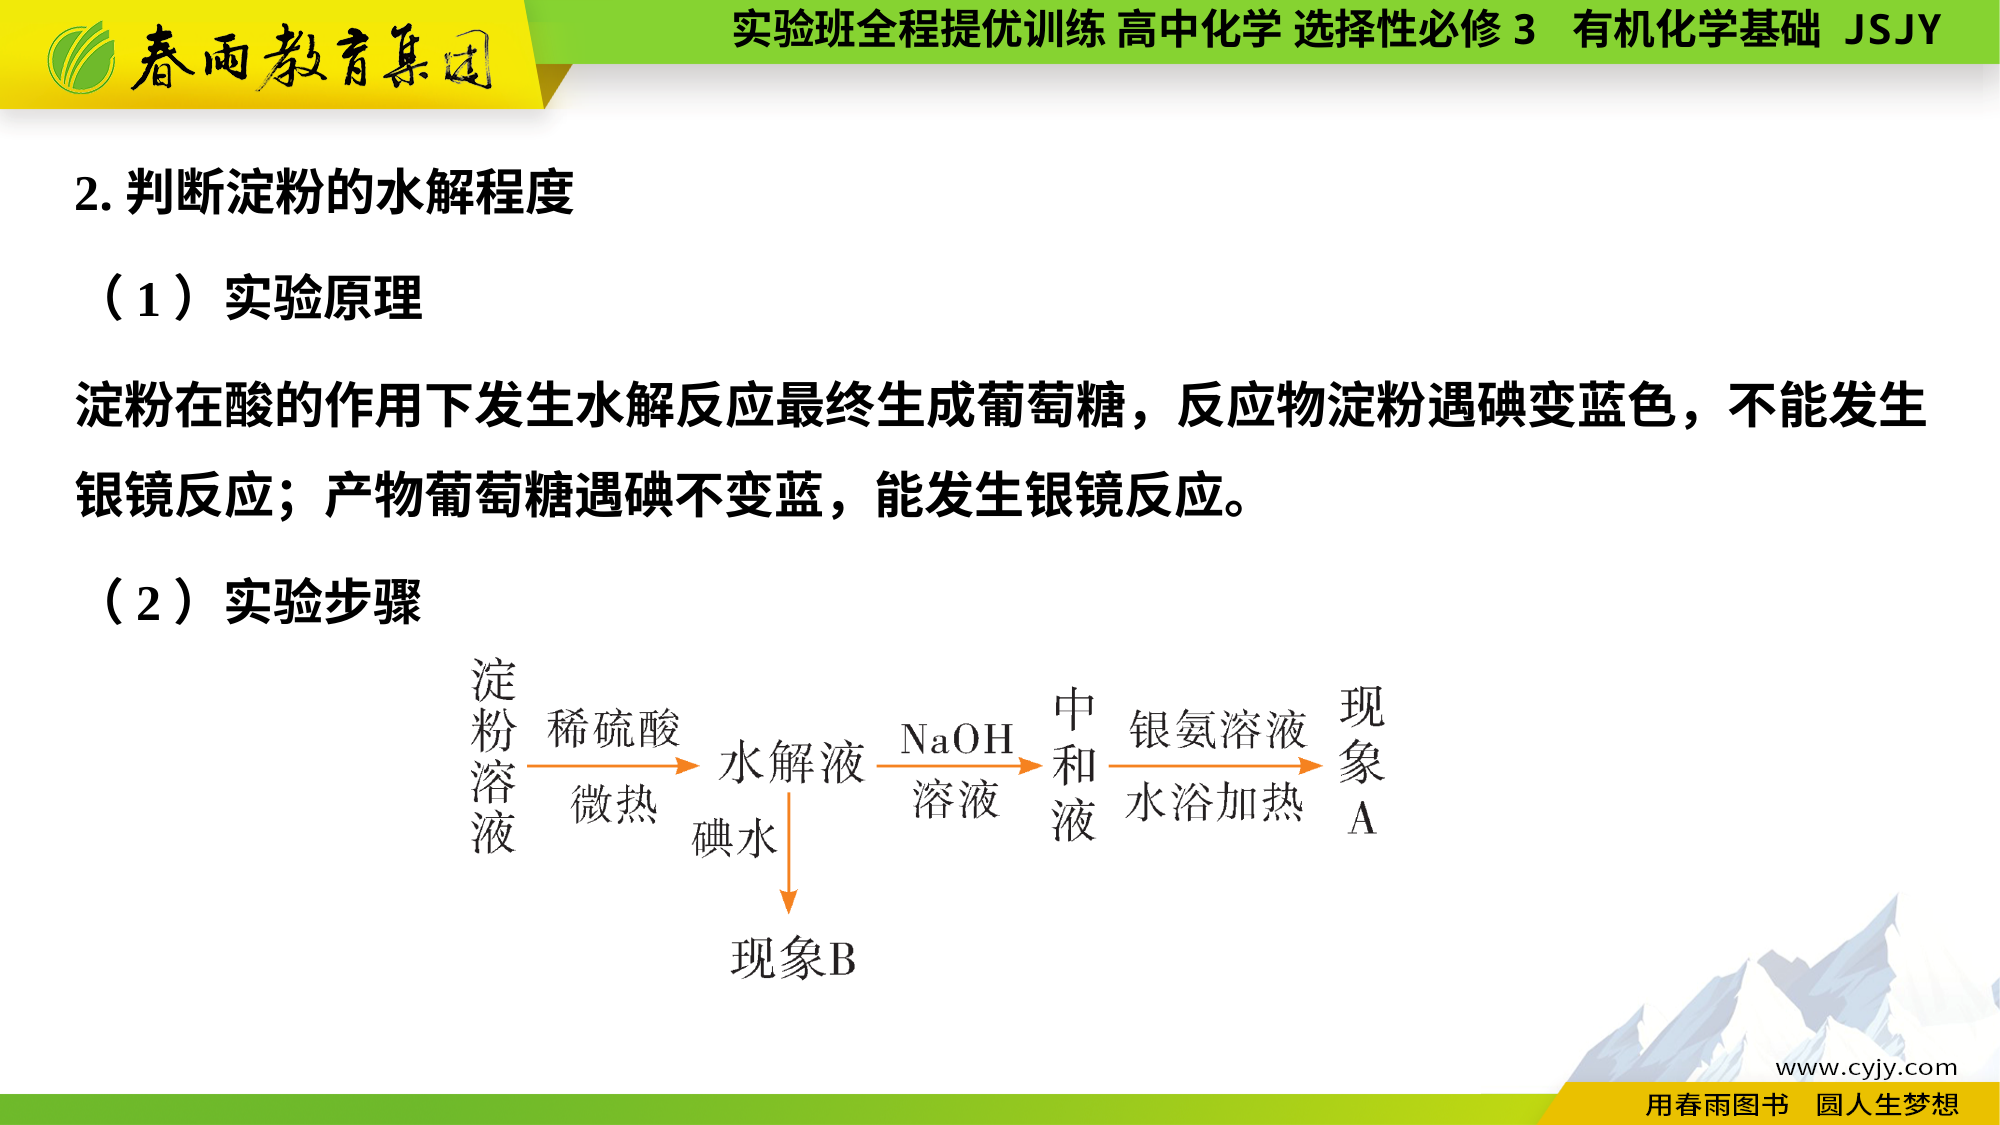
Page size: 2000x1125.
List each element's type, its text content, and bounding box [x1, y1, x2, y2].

picture [0, 0, 2000, 1125]
list 2.判断淀粉的水解程度 （1）实验原理 淀粉在酸的作用下发生水解反应最终生成葡萄糖，反应物淀粉遇碘变蓝色，不能发生银镜反应；产物葡萄糖遇碘不变蓝，能发生银镜反应。 （2）实验步骤 [59, 122, 1944, 643]
